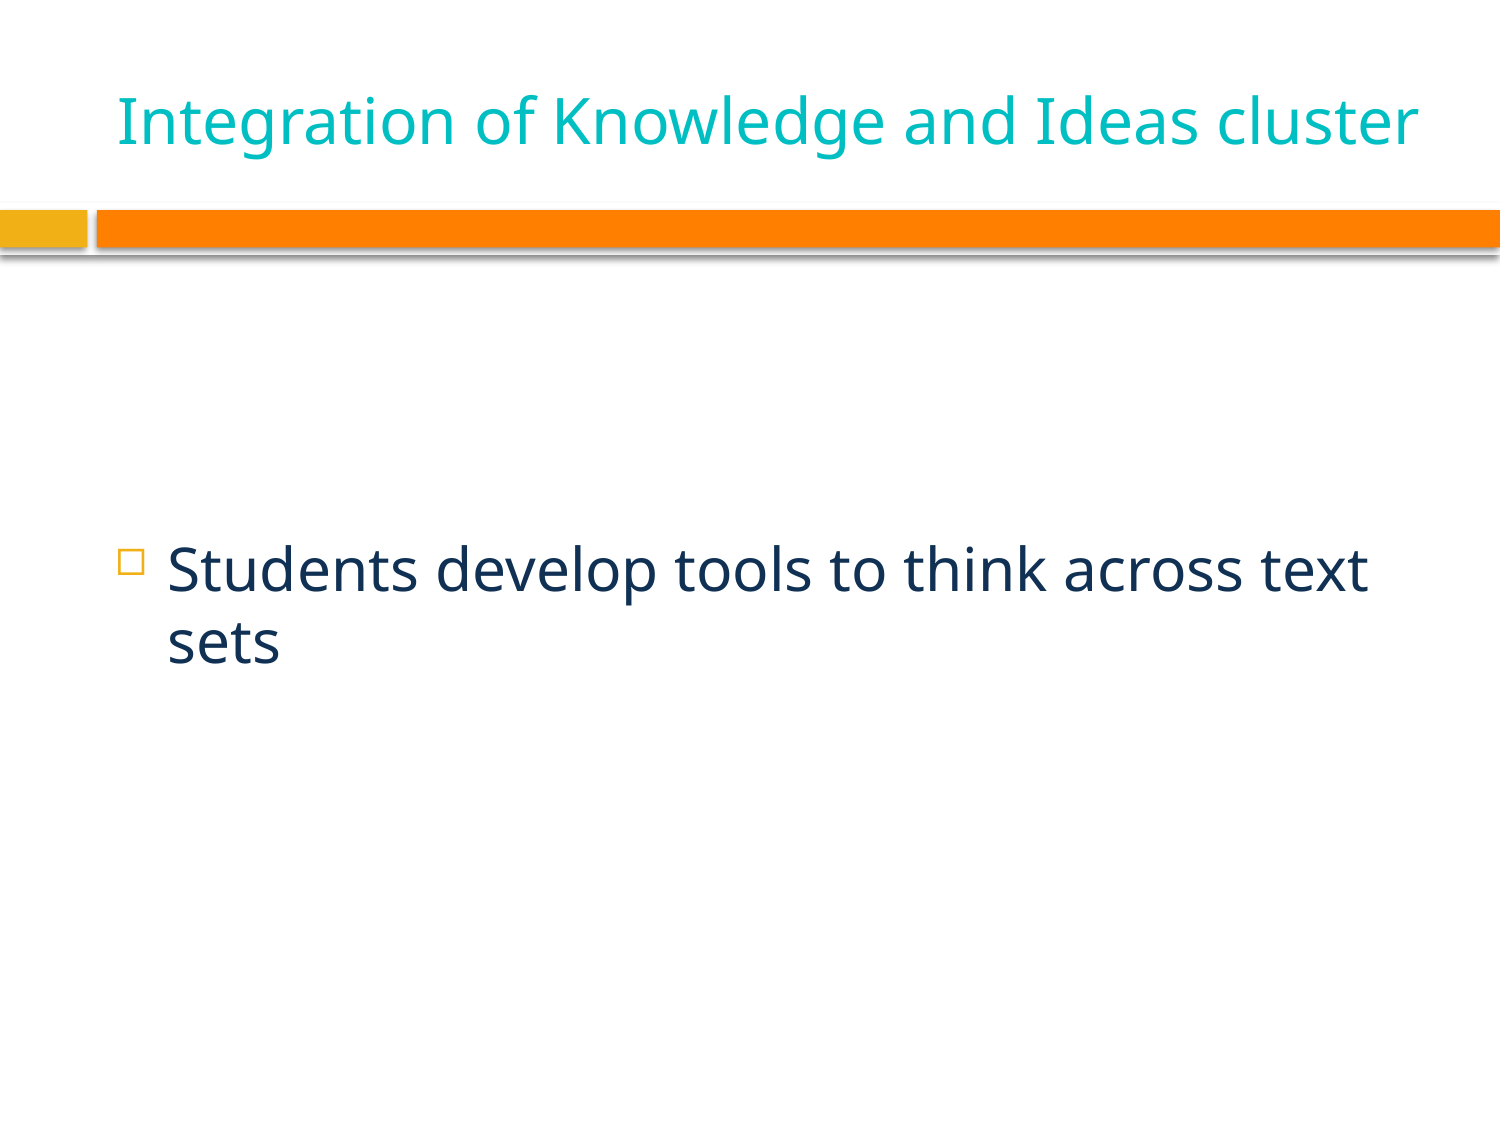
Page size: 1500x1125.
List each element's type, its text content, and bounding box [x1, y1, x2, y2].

list Students develop tools to think across text sets [100, 262, 1438, 1000]
title Integration of Knowledge and Ideas cluster [100, 37, 1438, 200]
